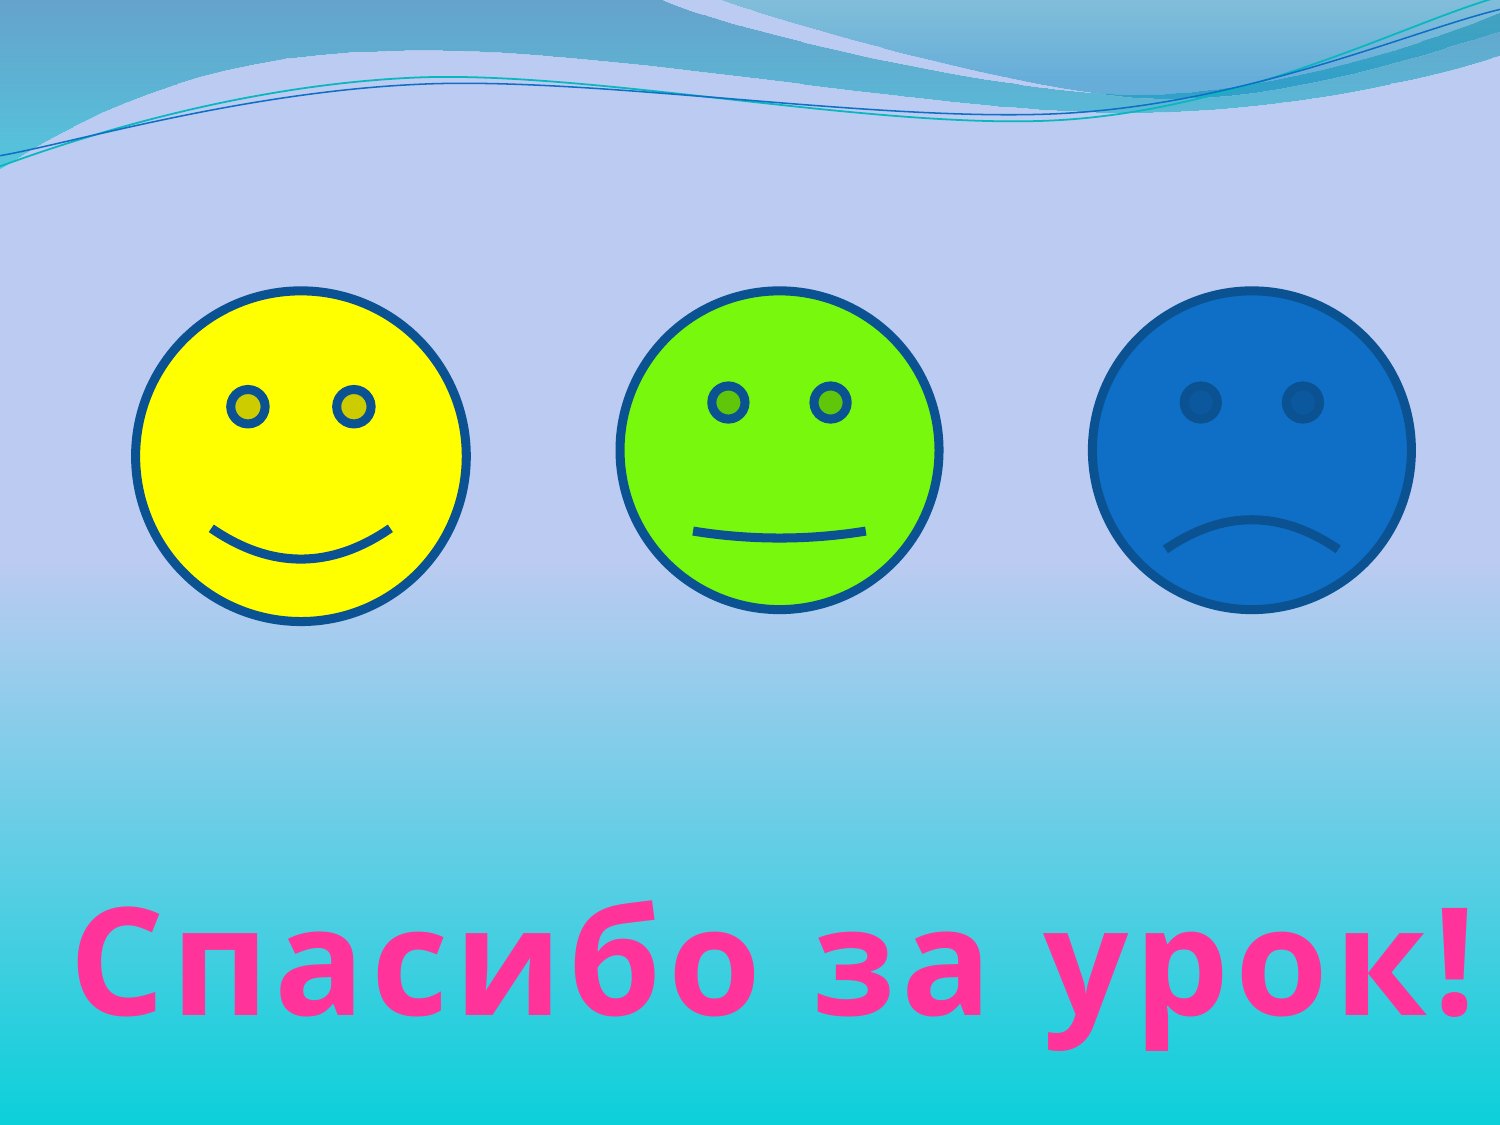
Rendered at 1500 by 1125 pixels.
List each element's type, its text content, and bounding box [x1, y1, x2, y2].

text_box [1087, 286, 1416, 615]
text_box [615, 286, 944, 615]
text_box Спасибо за урок! [54, 857, 1494, 1053]
text_box [131, 286, 471, 627]
